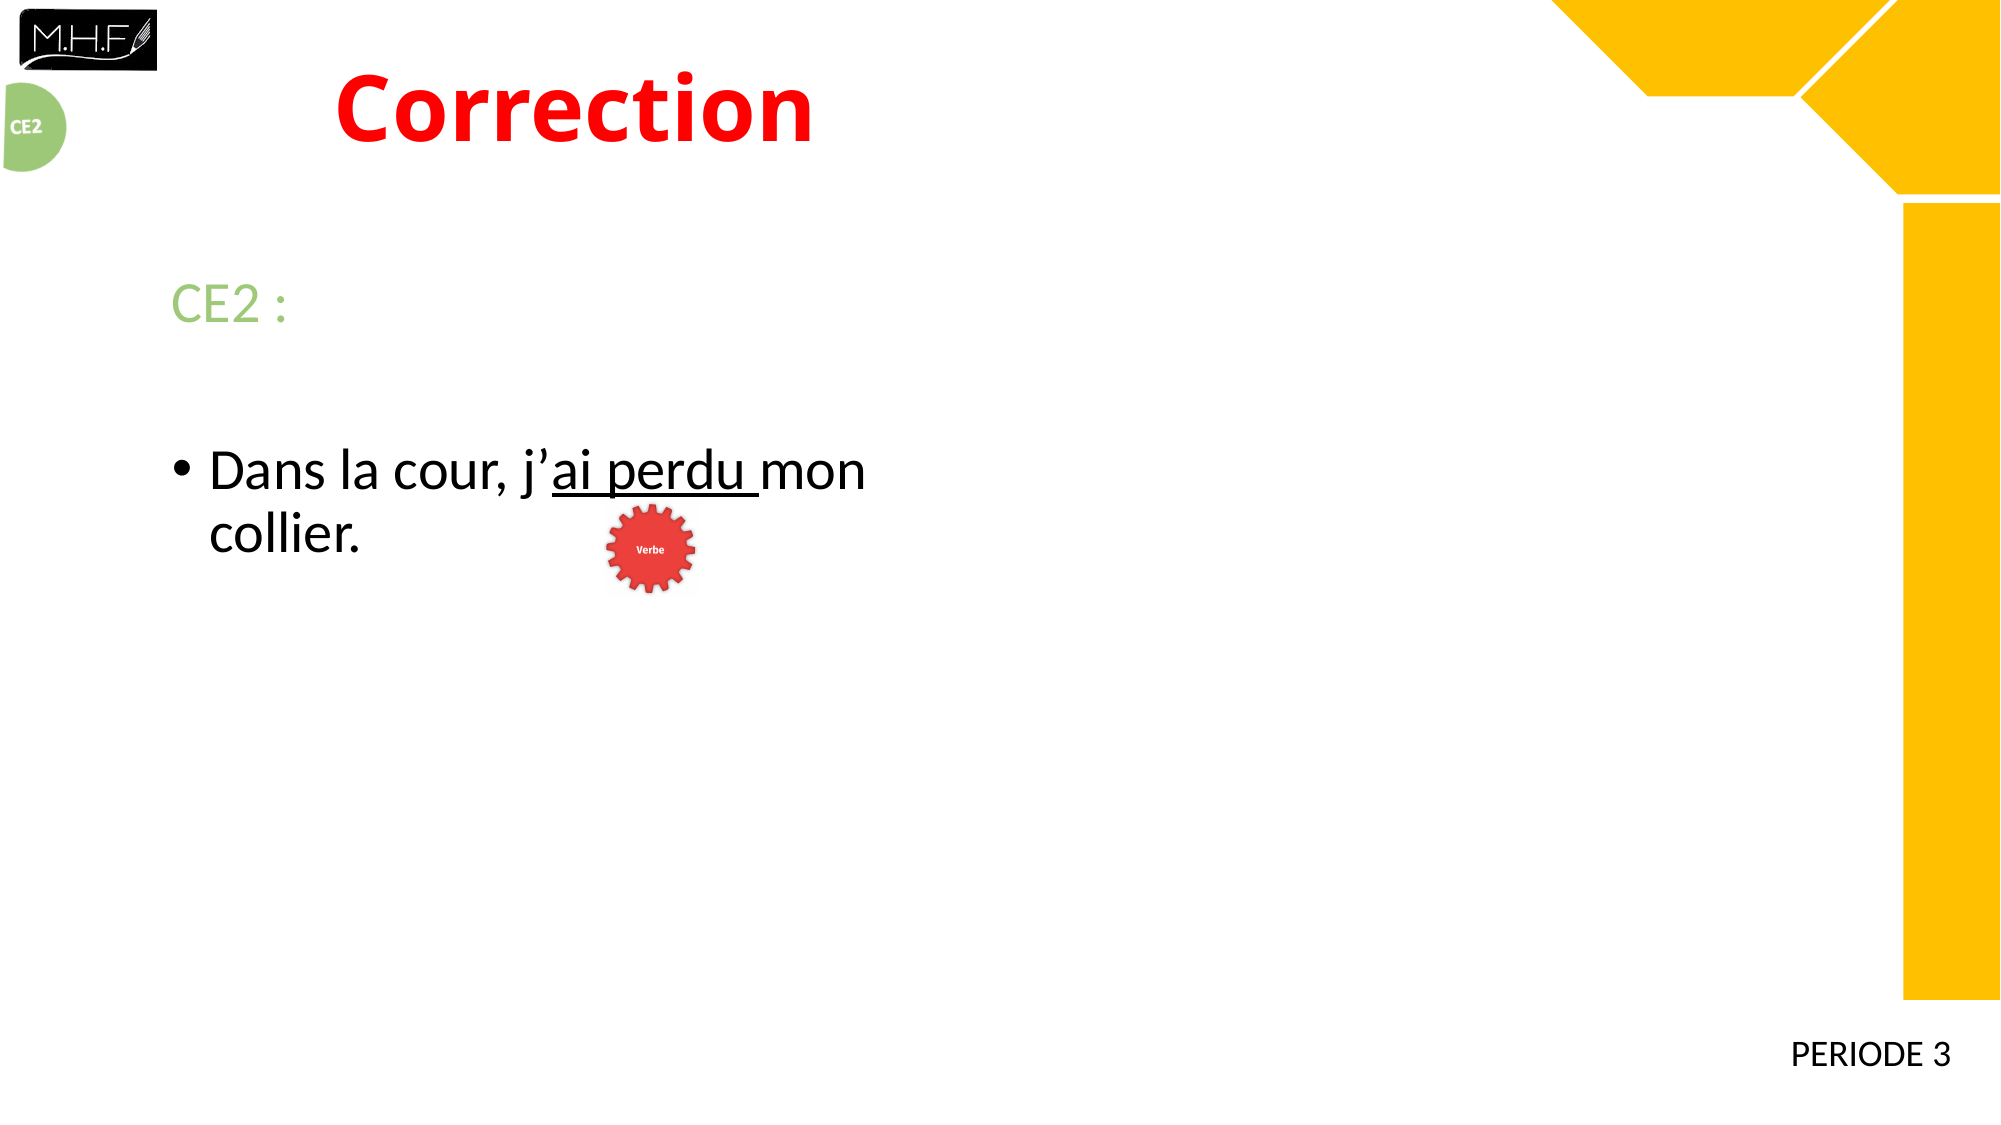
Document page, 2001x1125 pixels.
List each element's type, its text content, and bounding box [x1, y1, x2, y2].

text_box [1902, 202, 2000, 1001]
text_box [1799, 0, 2000, 196]
text_box CE2 : Dans la cour, j’ai perdu mon collier. [156, 264, 979, 979]
title Correction [318, 3, 1865, 221]
picture [604, 500, 699, 597]
text_box PERIODE 3 [1362, 1021, 1967, 1125]
picture [0, 7, 157, 210]
text_box [1549, 0, 1892, 98]
